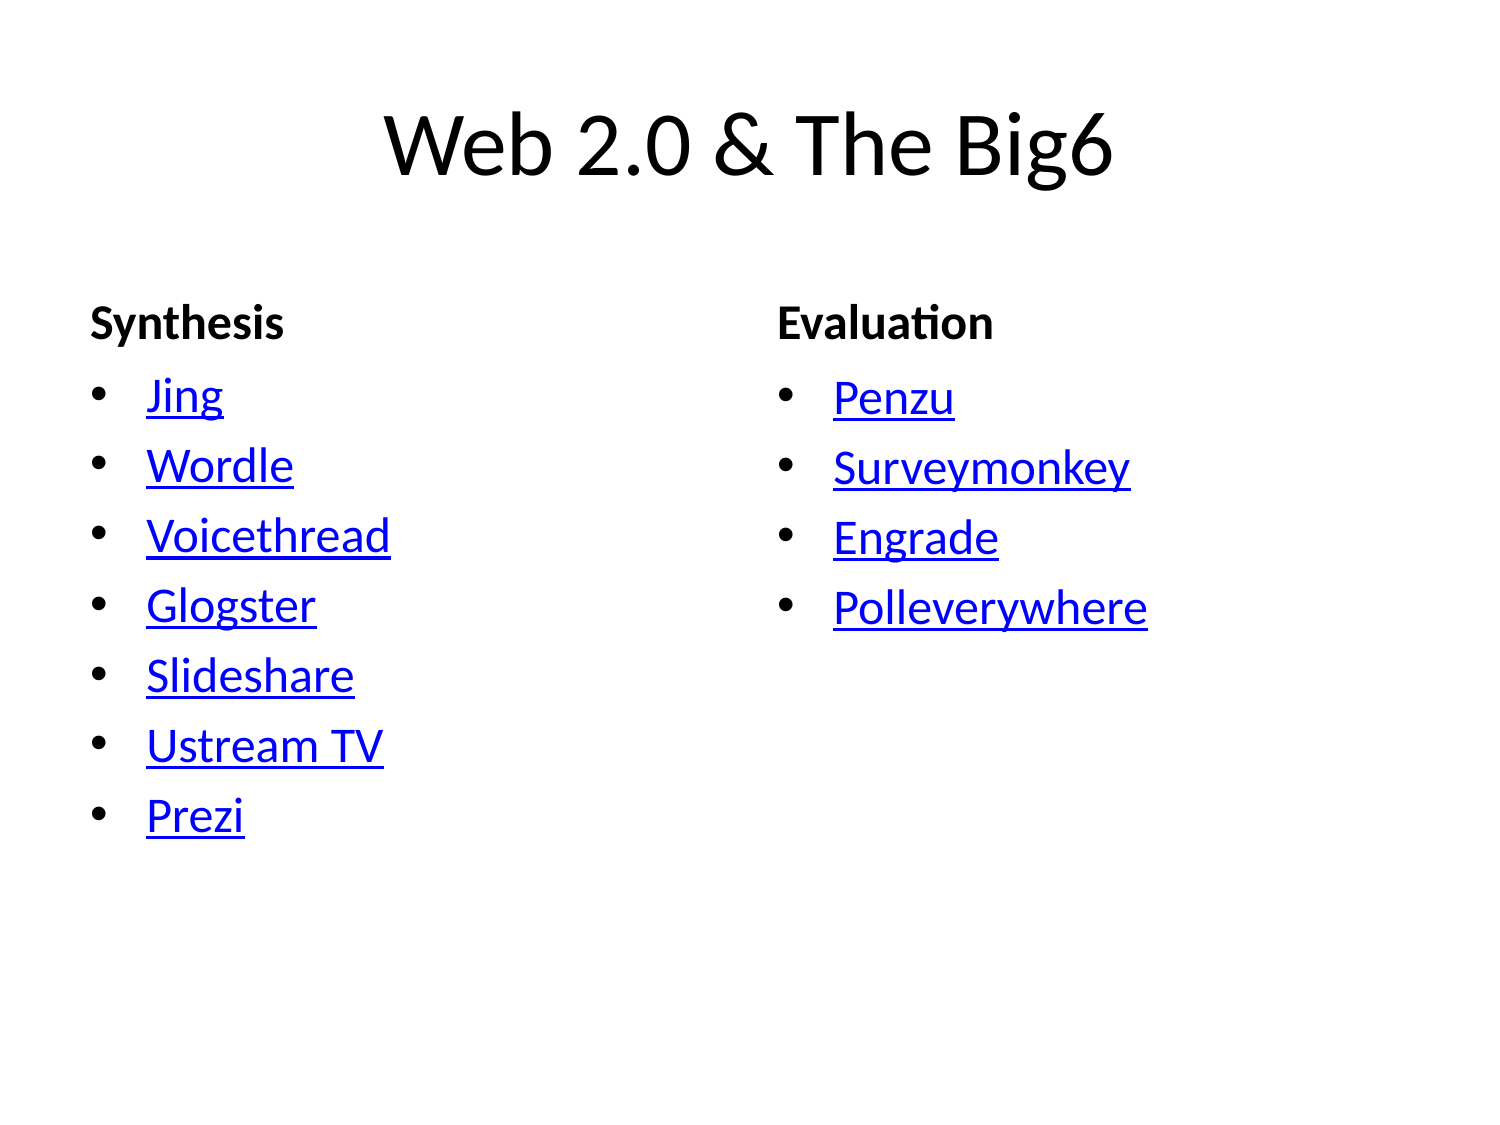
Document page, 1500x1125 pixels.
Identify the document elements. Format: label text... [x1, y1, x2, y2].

title Web 2.0 & The Big6 [75, 45, 1425, 233]
list Synthesis [75, 251, 738, 355]
list Jing Wordle Voicethread Glogster Slideshare Ustream TV Prezi [75, 355, 738, 1004]
list Penzu Surveymonkey Engrade Polleverywhere [761, 356, 1425, 1005]
list Evaluation [761, 251, 1425, 356]
